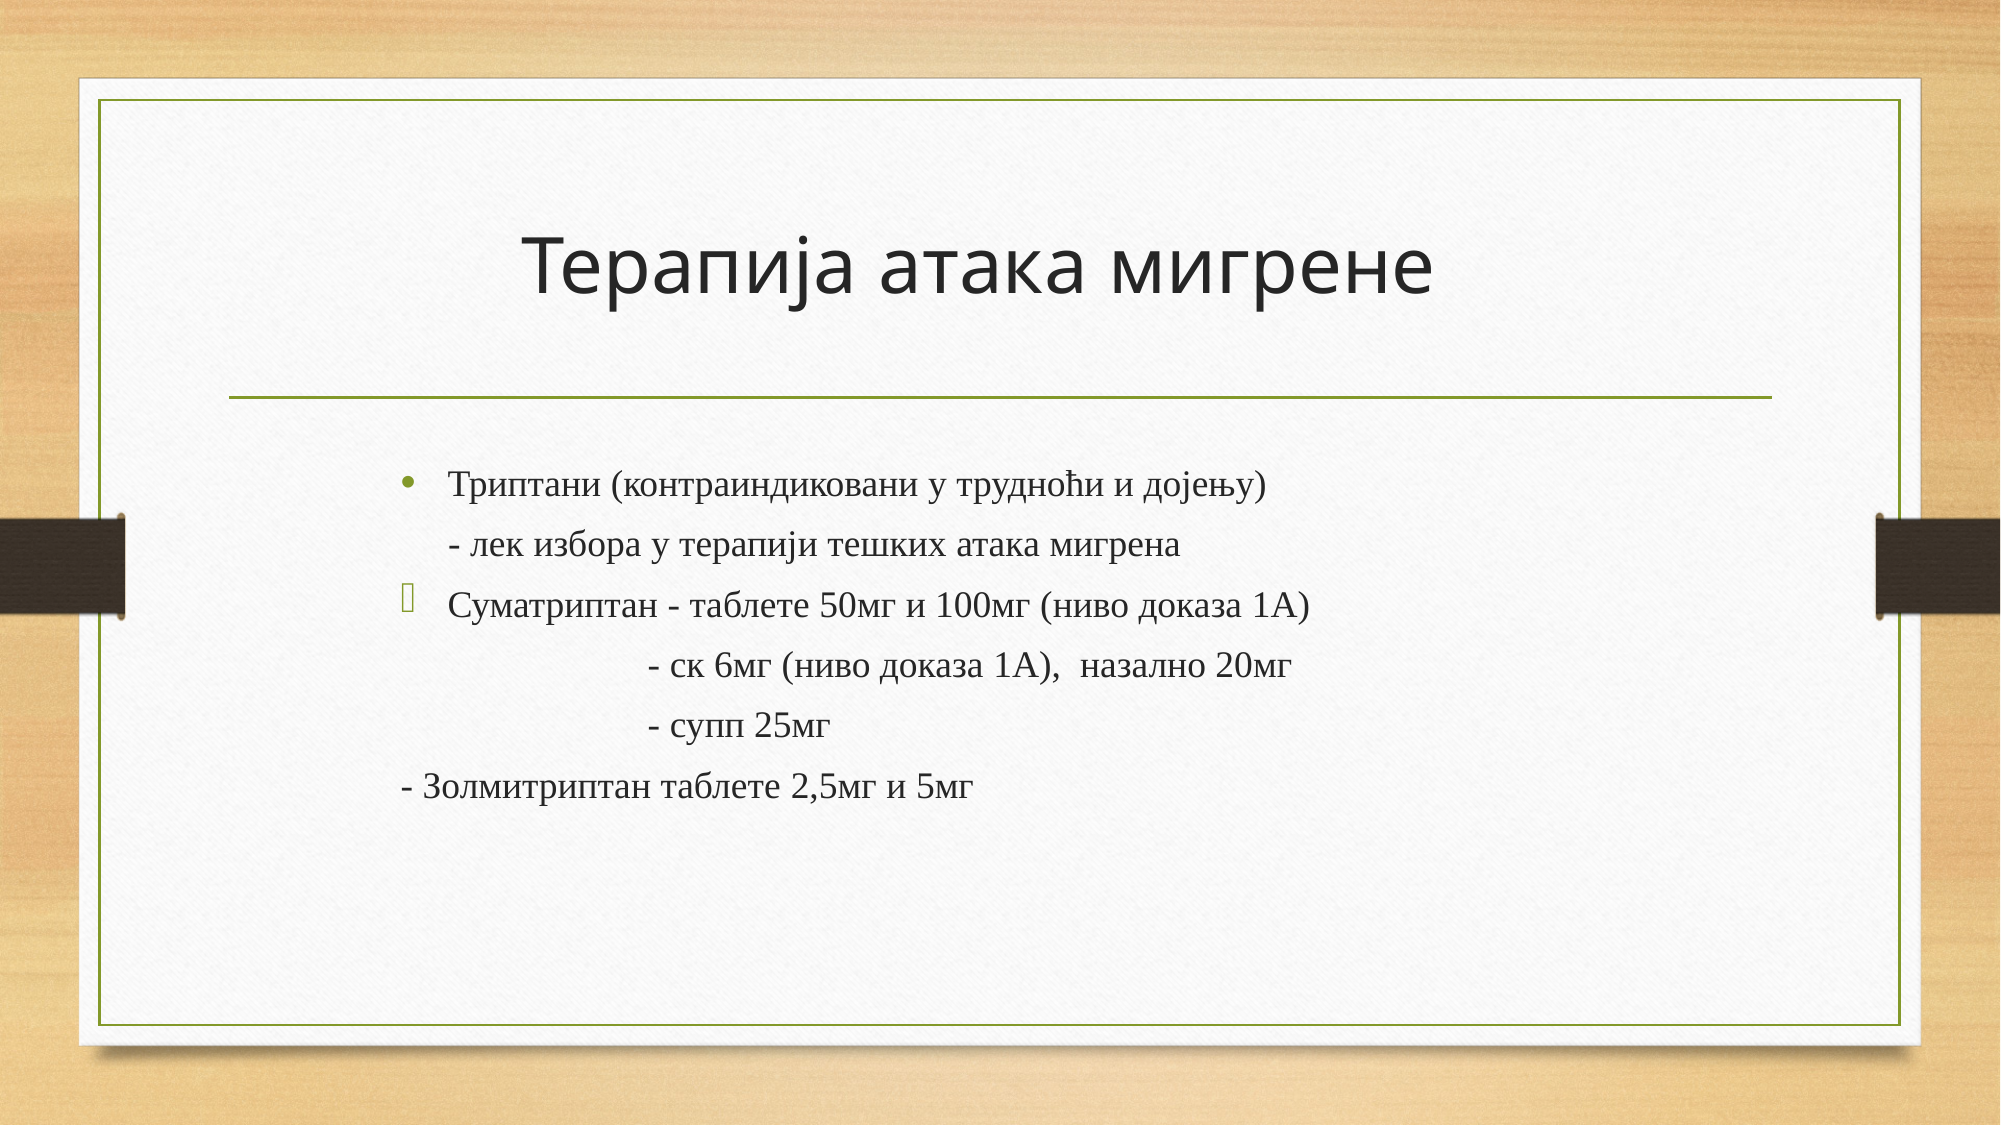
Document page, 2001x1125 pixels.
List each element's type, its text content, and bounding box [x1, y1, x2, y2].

title Терапија атака мигрене [291, 208, 1667, 317]
list Триптани (контраиндиковани у трудноћи и дојењу) - лек избора у терапији тешких атака мигрена Суматриптан - таблете 50мг и 100мг (ниво доказа 1А) - ск 6мг (ниво доказа 1А), назално 20мг - супп 25мг - Золмитриптан таблете 2,5мг и 5мг [385, 456, 1556, 1012]
picture [0, 0, 2001, 1125]
